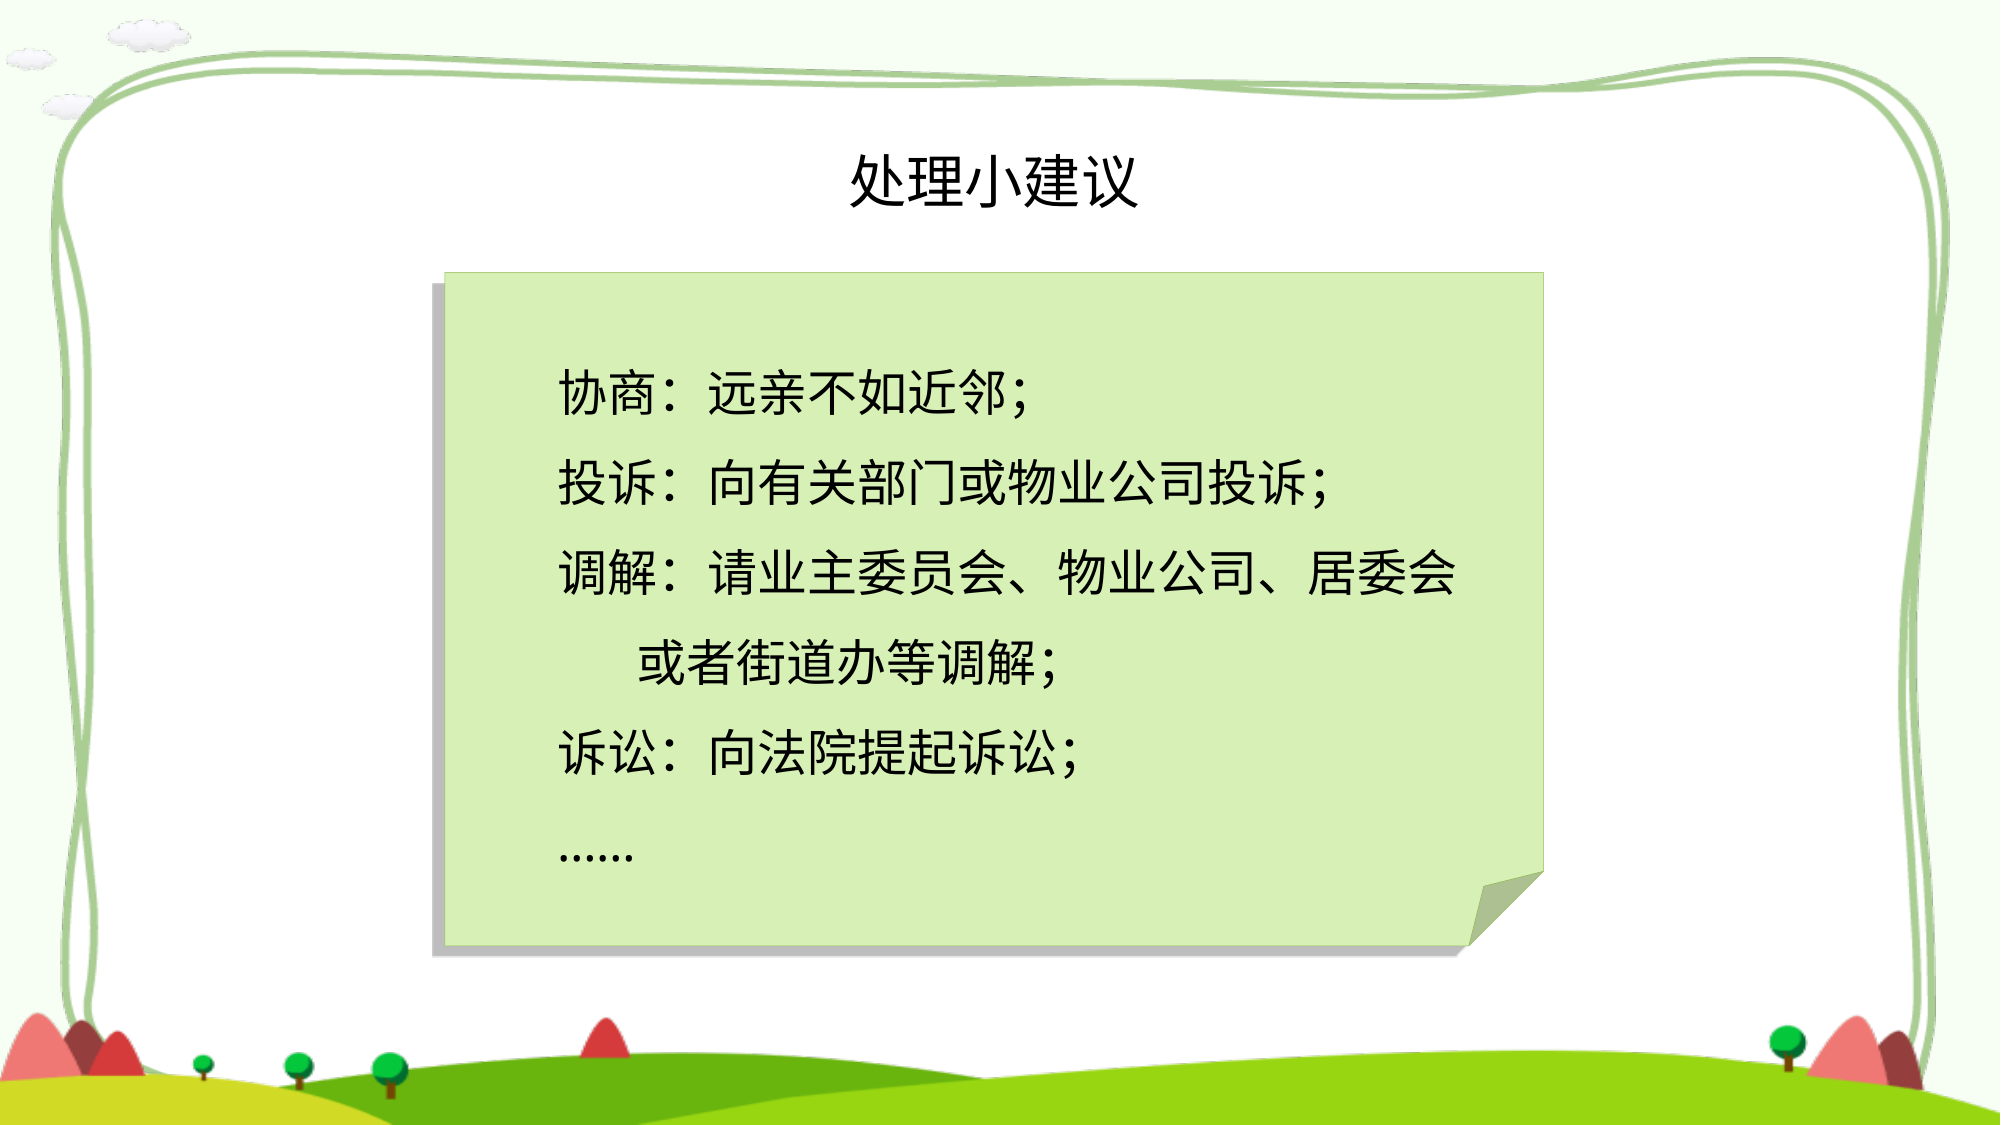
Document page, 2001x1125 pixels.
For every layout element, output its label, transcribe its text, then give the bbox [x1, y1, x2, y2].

text_box 处理小建议 [833, 137, 1155, 222]
picture [0, 0, 2000, 1125]
text_box 协商：远亲不如近邻； 投诉：向有关部门或物业公司投诉； 调解：请业主委员会、物业公司、居委会 或者街道办等调解； 诉讼：向法院提起诉讼； …… [443, 271, 1547, 947]
